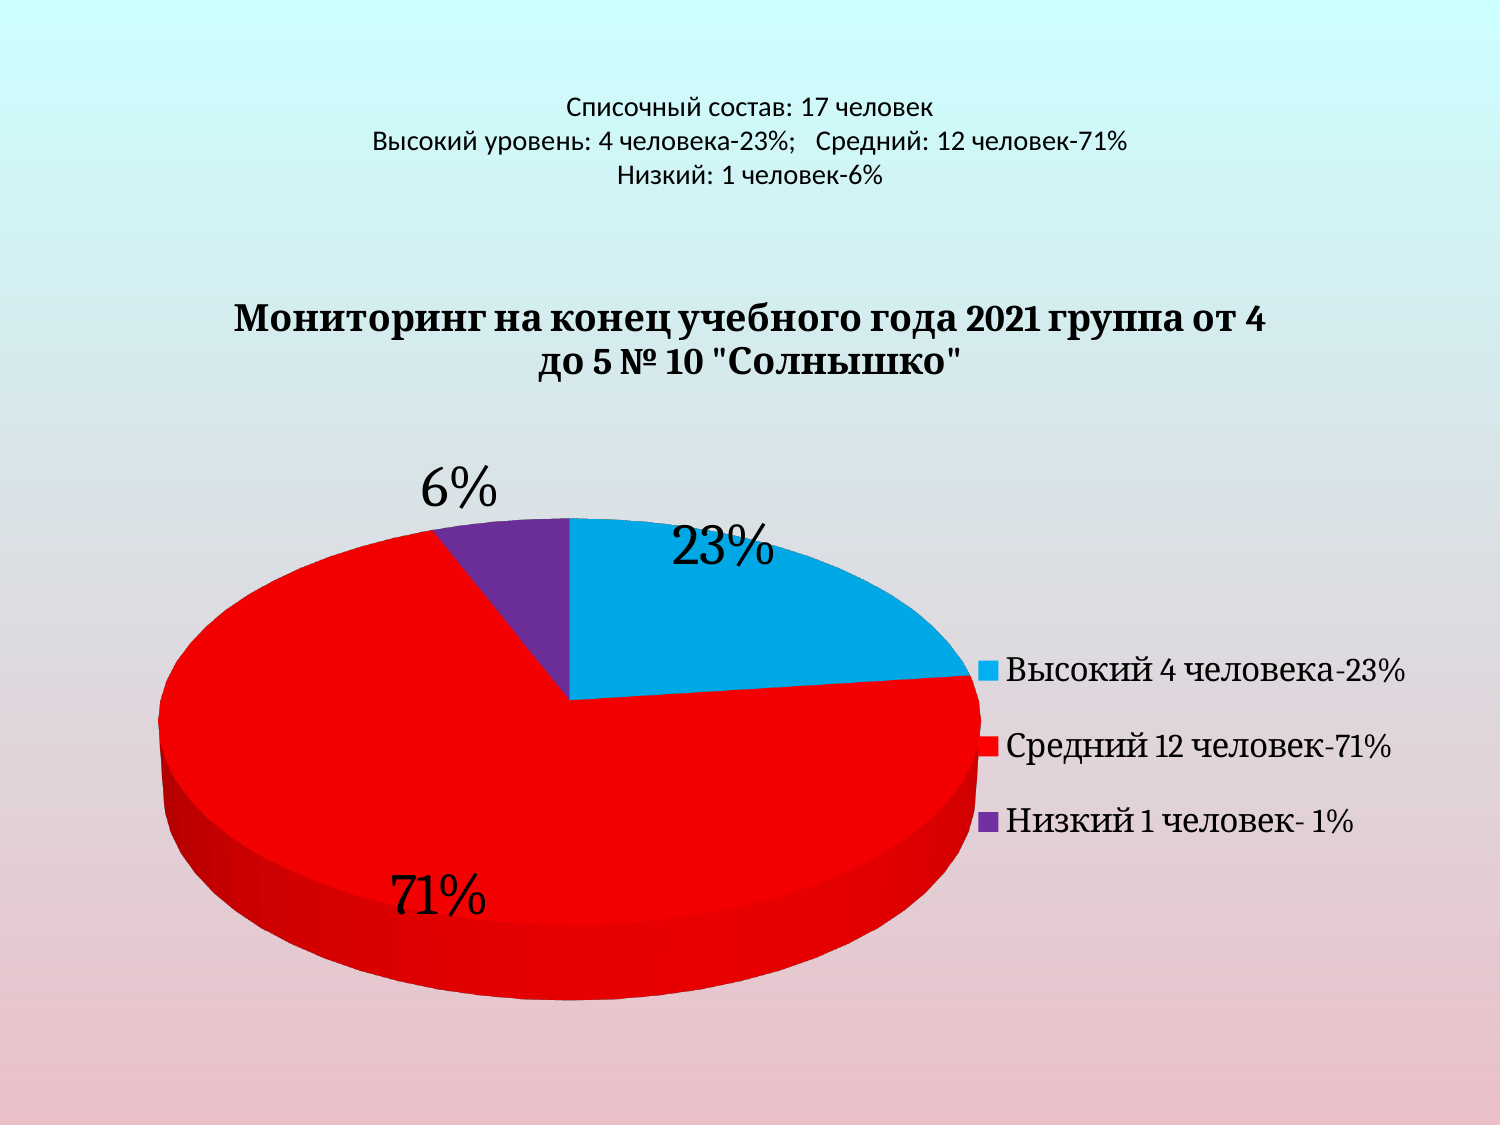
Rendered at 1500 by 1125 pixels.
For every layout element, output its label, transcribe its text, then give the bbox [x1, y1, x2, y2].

chart [74, 262, 1426, 1006]
title Списочный состав: 17 человек Высокий уровень: 4 человека-23%; Средний: 12 человек-71% Низкий: 1 человек-6% [75, 45, 1425, 233]
